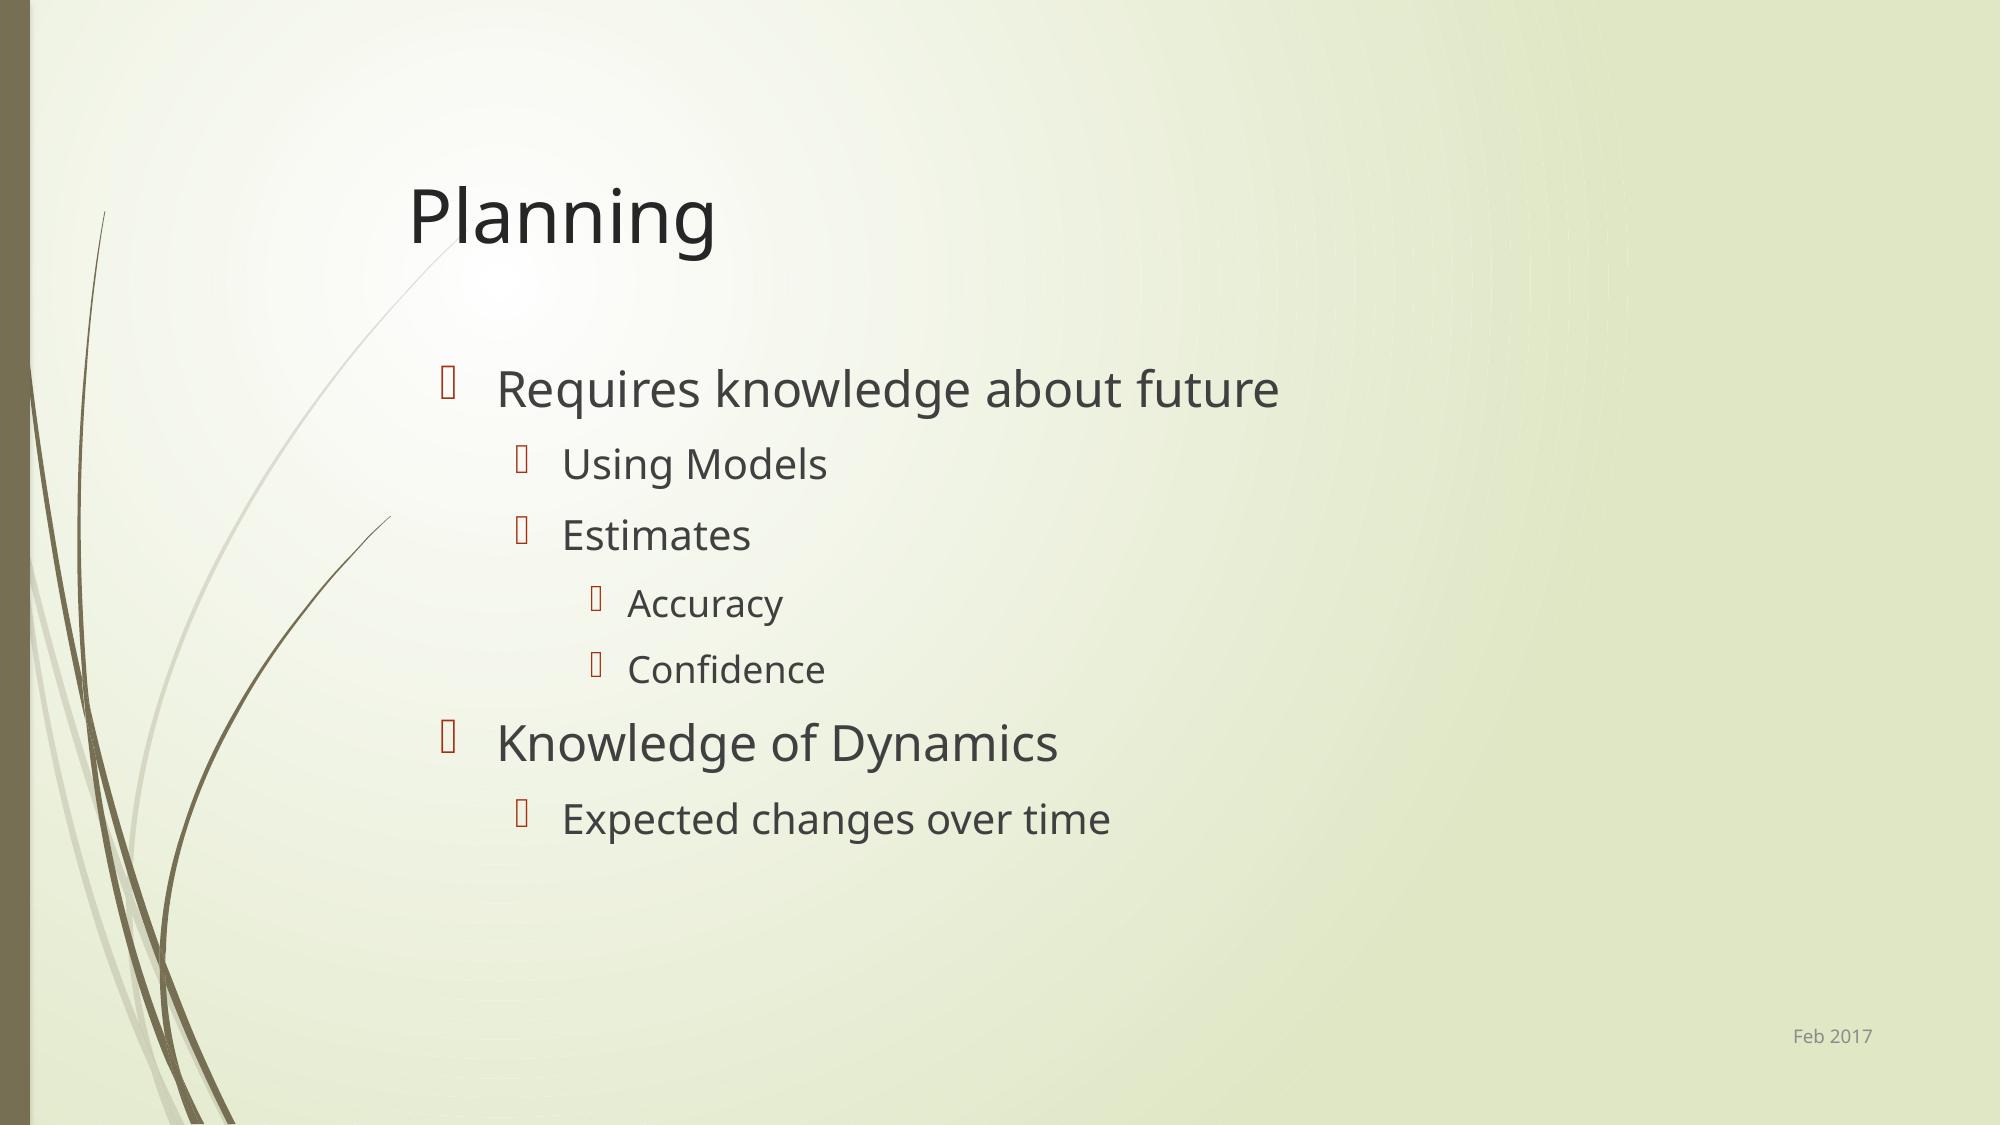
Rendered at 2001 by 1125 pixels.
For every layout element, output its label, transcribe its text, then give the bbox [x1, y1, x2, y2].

title Planning [392, 141, 1732, 267]
list Requires knowledge about future Using Models Estimates Accuracy Confidence Knowledge of Dynamics Expected changes over time [424, 350, 1888, 988]
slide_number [1699, 1005, 1888, 1067]
